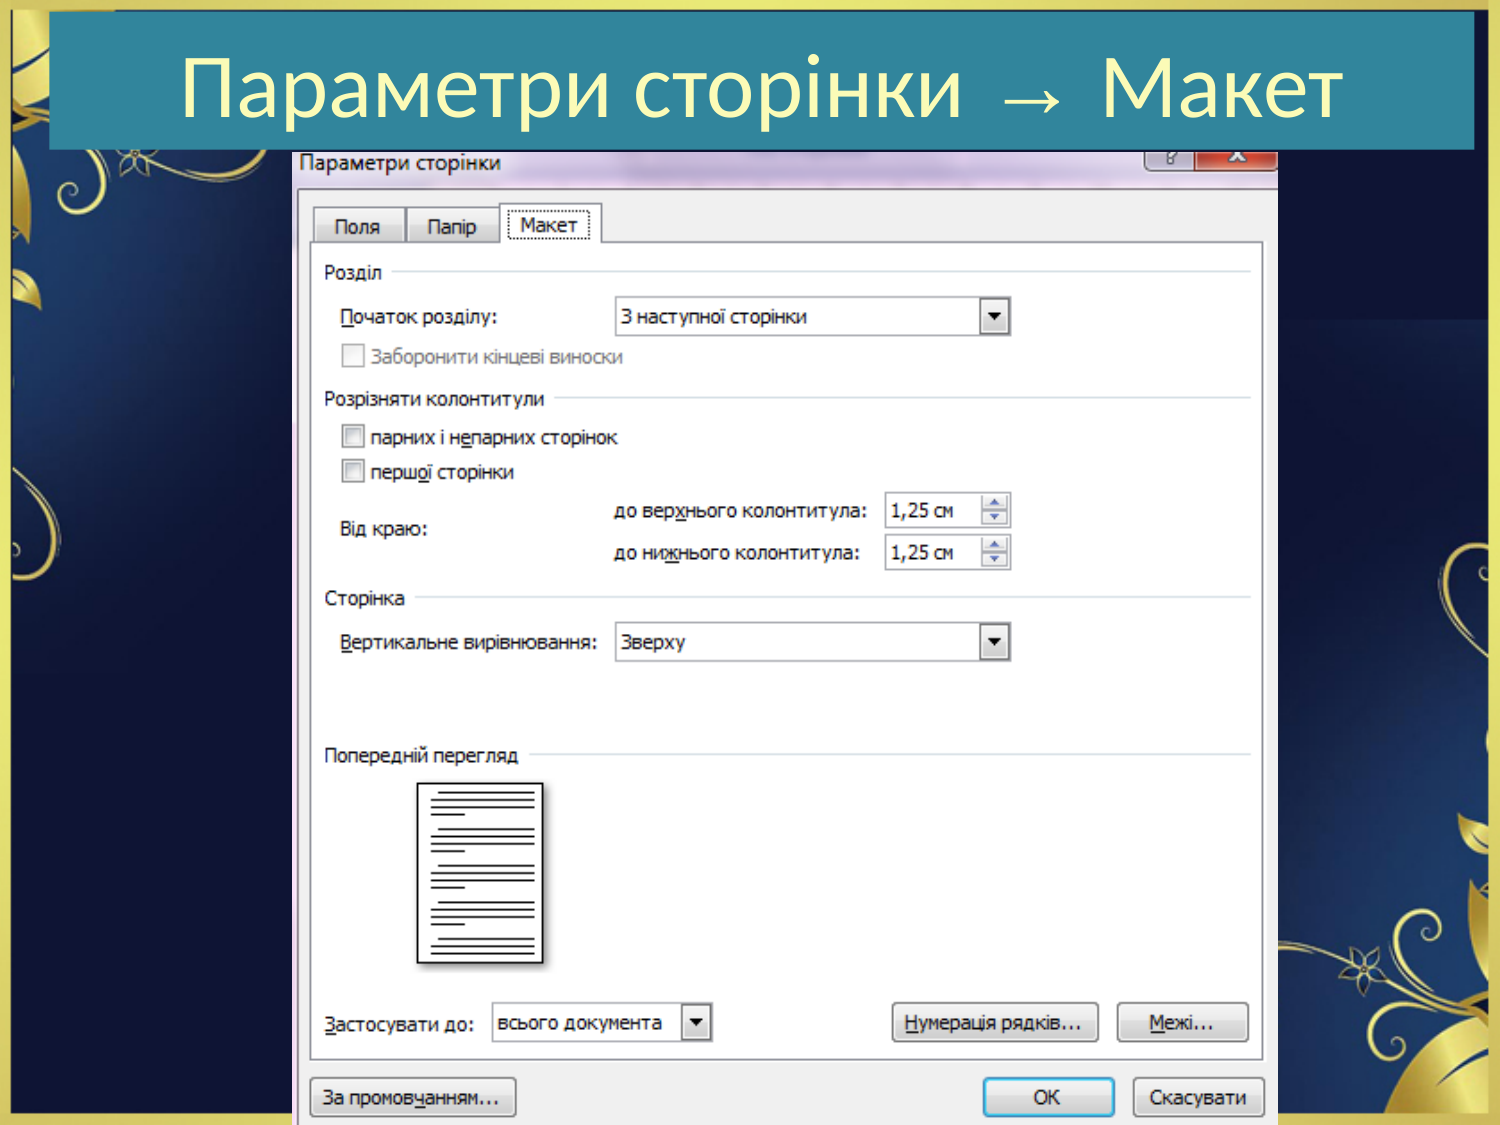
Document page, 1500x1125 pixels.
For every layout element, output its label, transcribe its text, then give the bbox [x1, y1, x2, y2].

picture [0, 0, 1500, 1125]
title Параметри сторінки → Макет [49, 11, 1475, 150]
